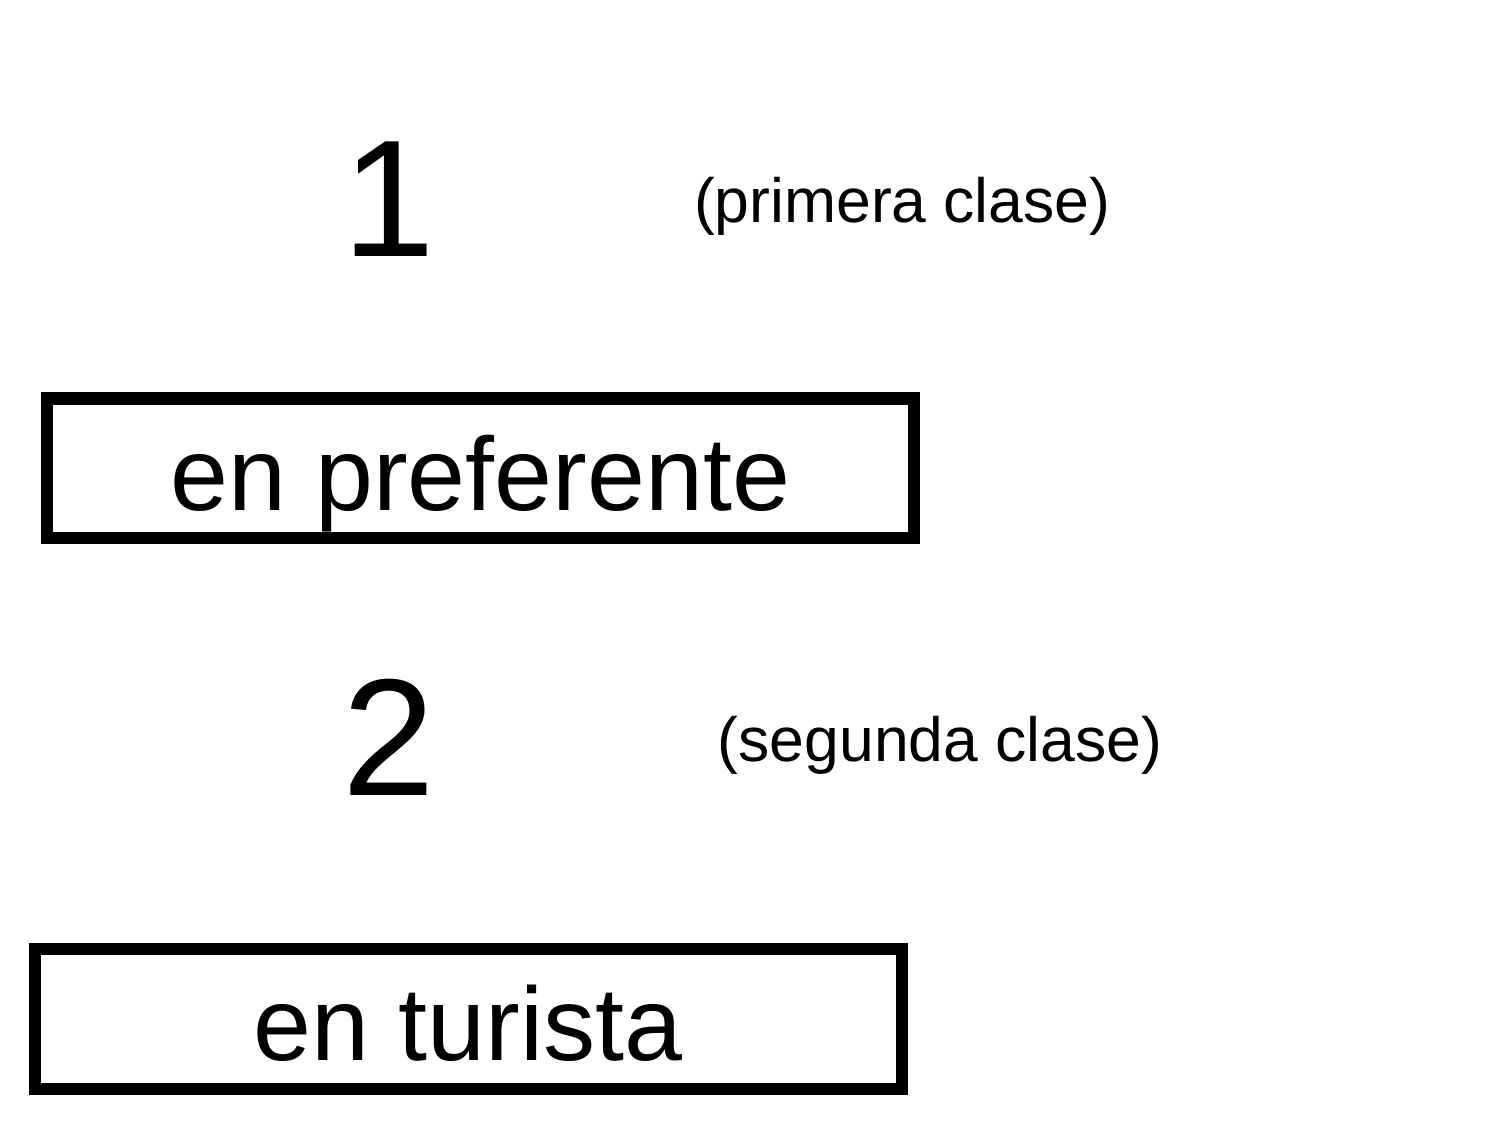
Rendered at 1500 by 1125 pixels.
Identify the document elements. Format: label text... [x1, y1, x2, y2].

text_box en turista [35, 949, 903, 1089]
text_box (segunda clase) [703, 691, 1196, 782]
text_box en preferente [46, 398, 914, 539]
text_box 2 [328, 621, 539, 836]
text_box 1 [328, 81, 539, 297]
text_box (primera clase) [679, 152, 1172, 243]
